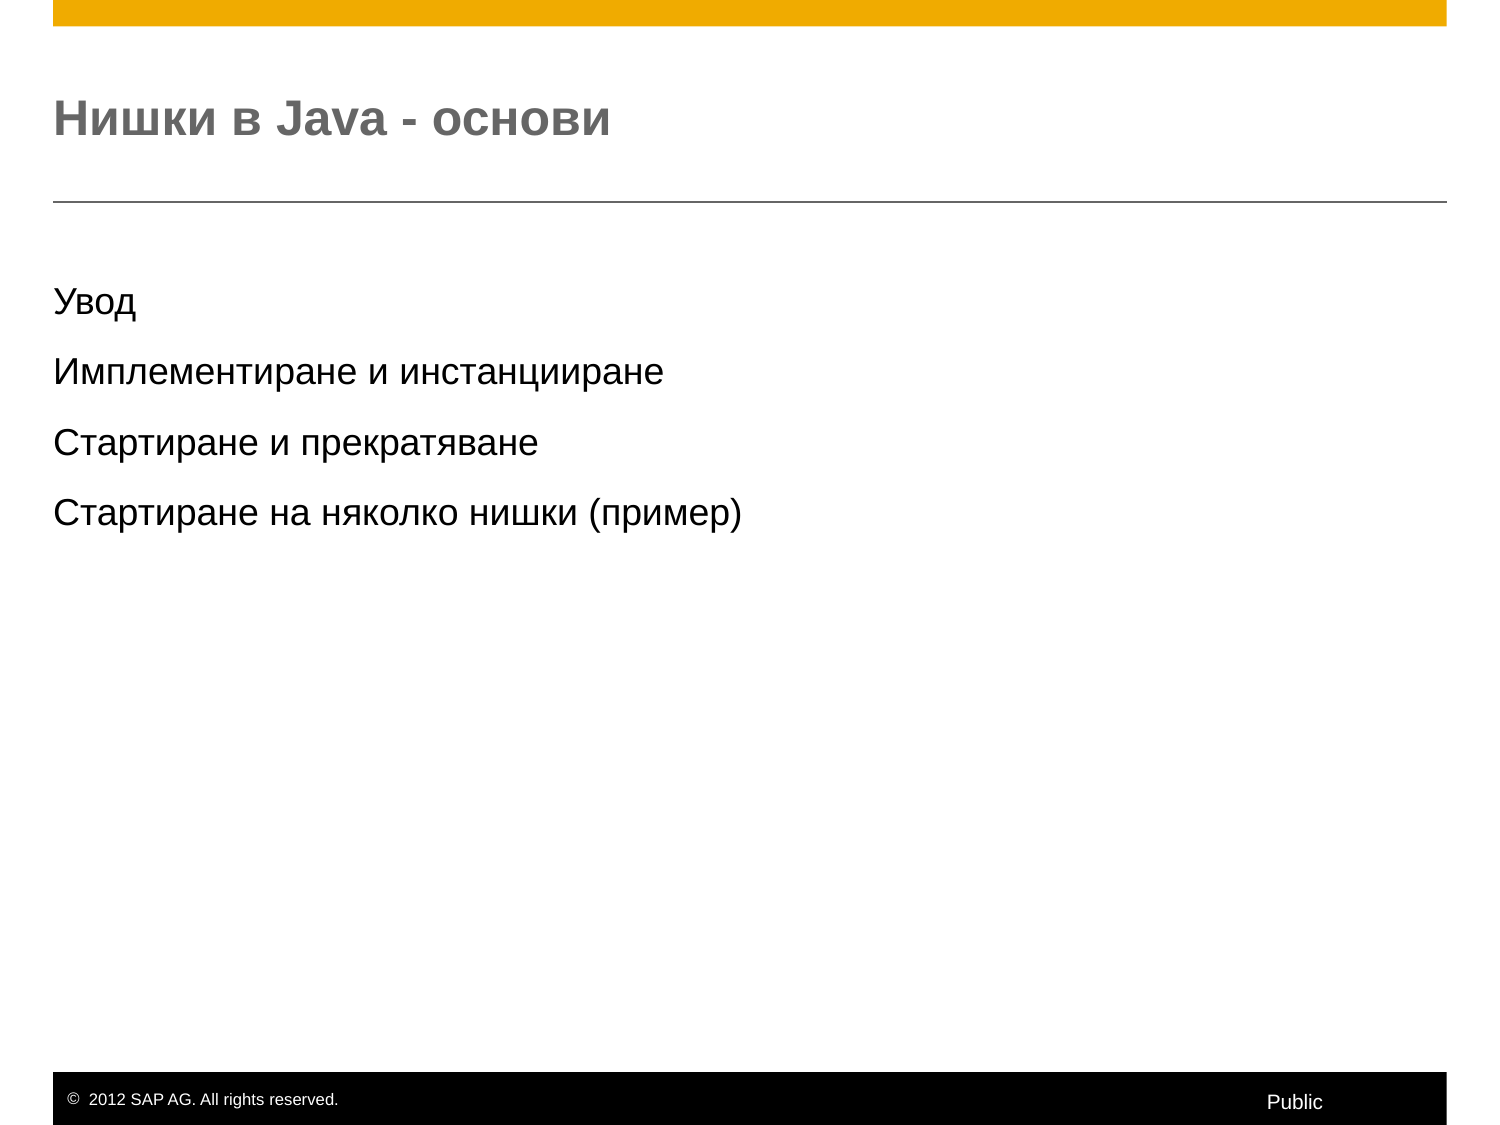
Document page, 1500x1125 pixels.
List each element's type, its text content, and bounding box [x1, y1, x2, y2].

list Увод Имплементиране и инстанцииране Стартиране и прекратяване Стартиране на няколко нишки (пример) [53, 277, 1447, 907]
title Нишки в Java - основи [53, 53, 1447, 178]
